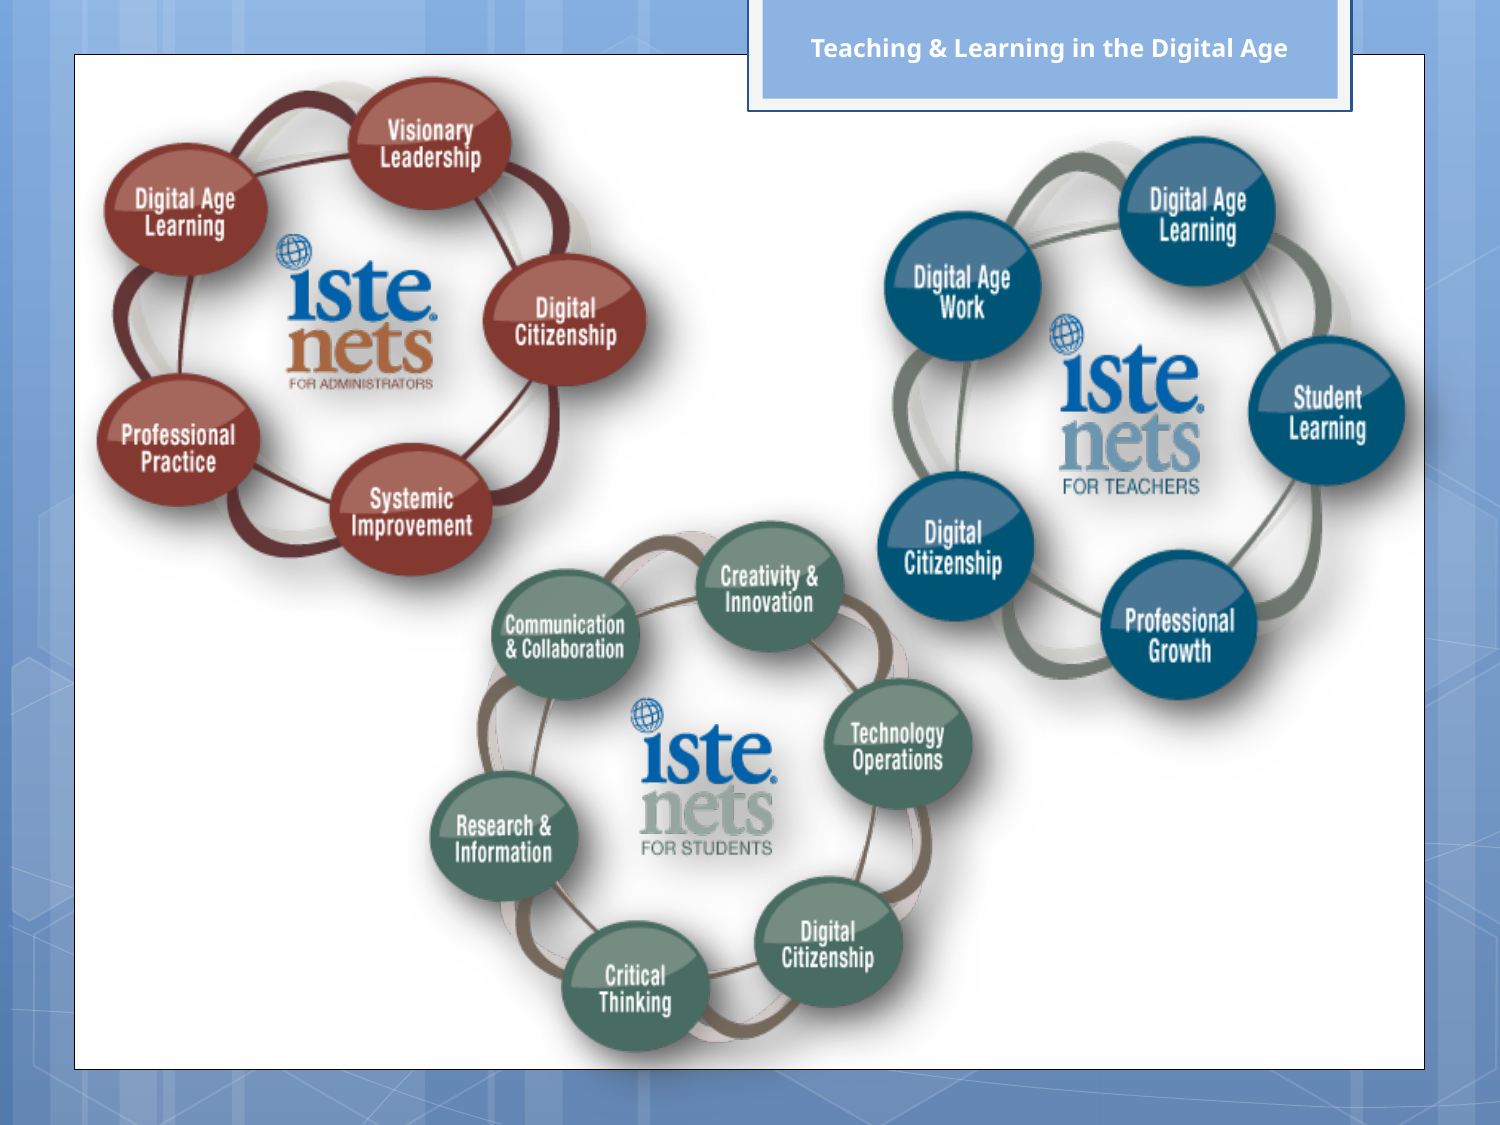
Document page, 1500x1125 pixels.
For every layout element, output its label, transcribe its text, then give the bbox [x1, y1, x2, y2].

picture [49, 47, 1440, 1072]
text_box Teaching & Learning in the Digital Age [787, 24, 1313, 70]
